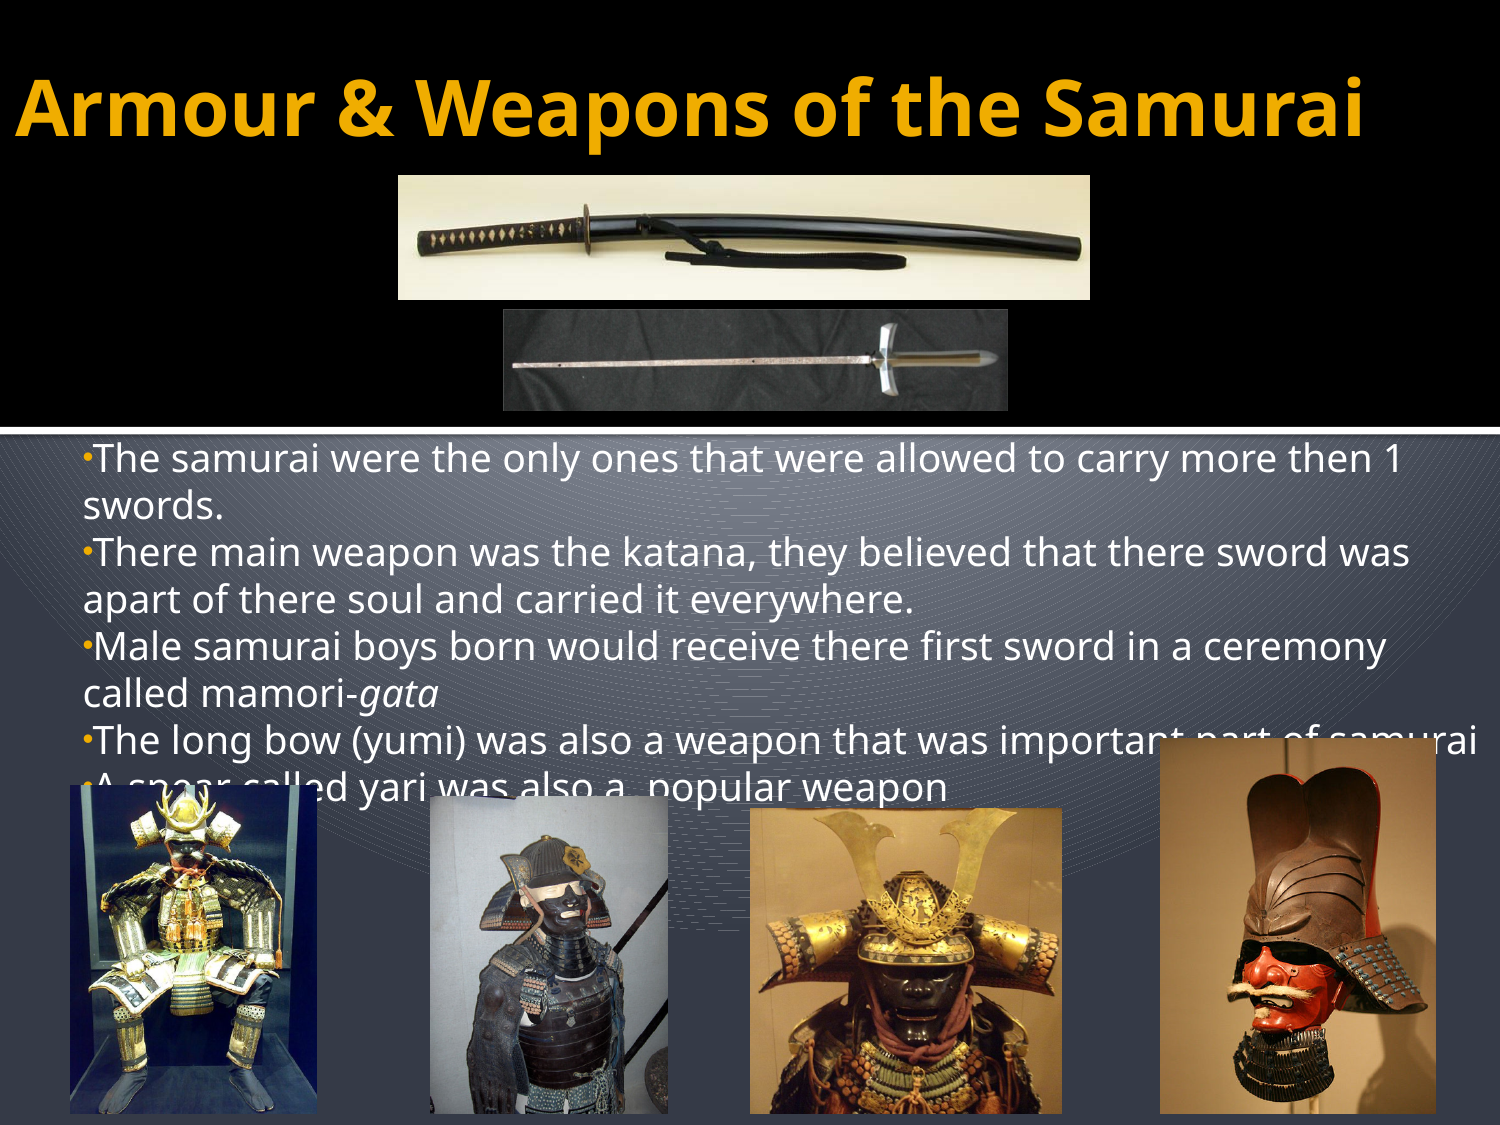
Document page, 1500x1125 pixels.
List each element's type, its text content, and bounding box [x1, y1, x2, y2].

picture [749, 808, 1062, 1114]
title Armour & Weapons of the Samurai [0, 0, 1497, 153]
picture [1160, 738, 1436, 1114]
picture [398, 107, 1090, 612]
picture [430, 796, 668, 1114]
picture [70, 785, 317, 1114]
list The samurai were the only ones that were allowed to carry more then 1 swords. There main weapon was the katana, they believed that there sword was apart of there soul and carried it everywhere. Male samurai boys born would receive there first sword in a ceremony called mamori-gata The long bow (yumi) was also a weapon that was important part of samurai A spear called yari was also a popular weapon [58, 433, 1500, 821]
